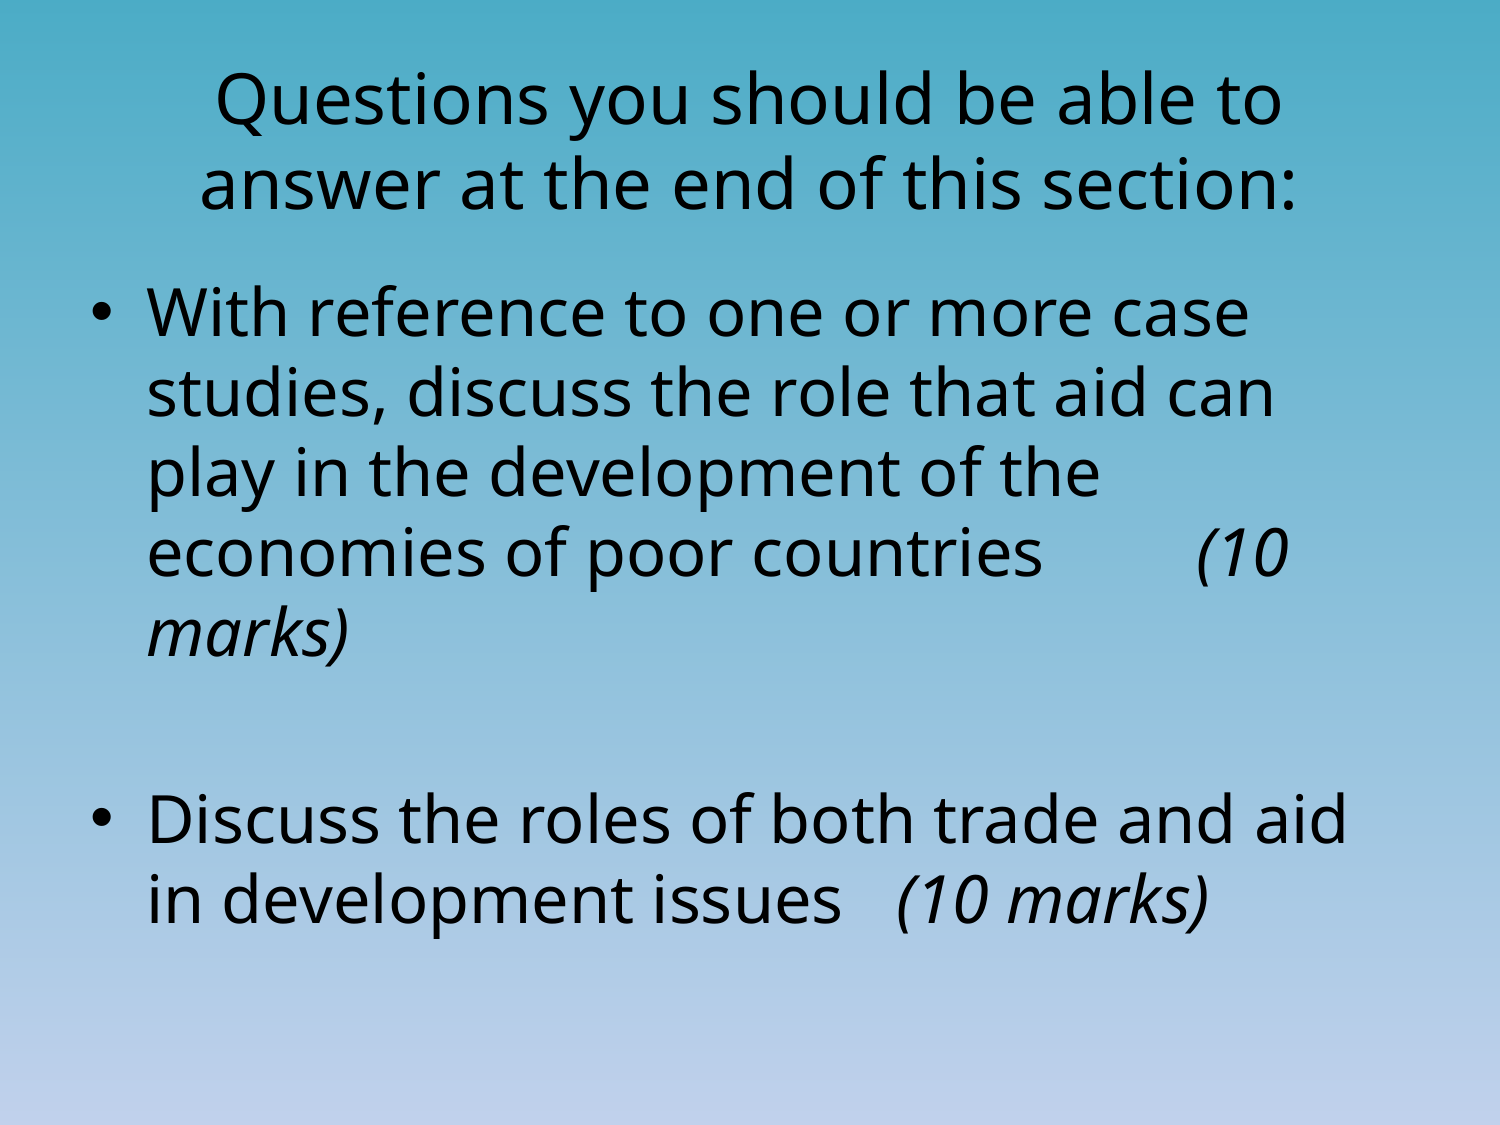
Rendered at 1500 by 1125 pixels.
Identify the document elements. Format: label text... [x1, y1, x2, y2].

list With reference to one or more case studies, discuss the role that aid can play in the development of the economies of poor countries (10 marks) Discuss the roles of both trade and aid in development issues (10 marks) [75, 262, 1425, 1005]
title Questions you should be able to answer at the end of this section: [75, 45, 1425, 233]
